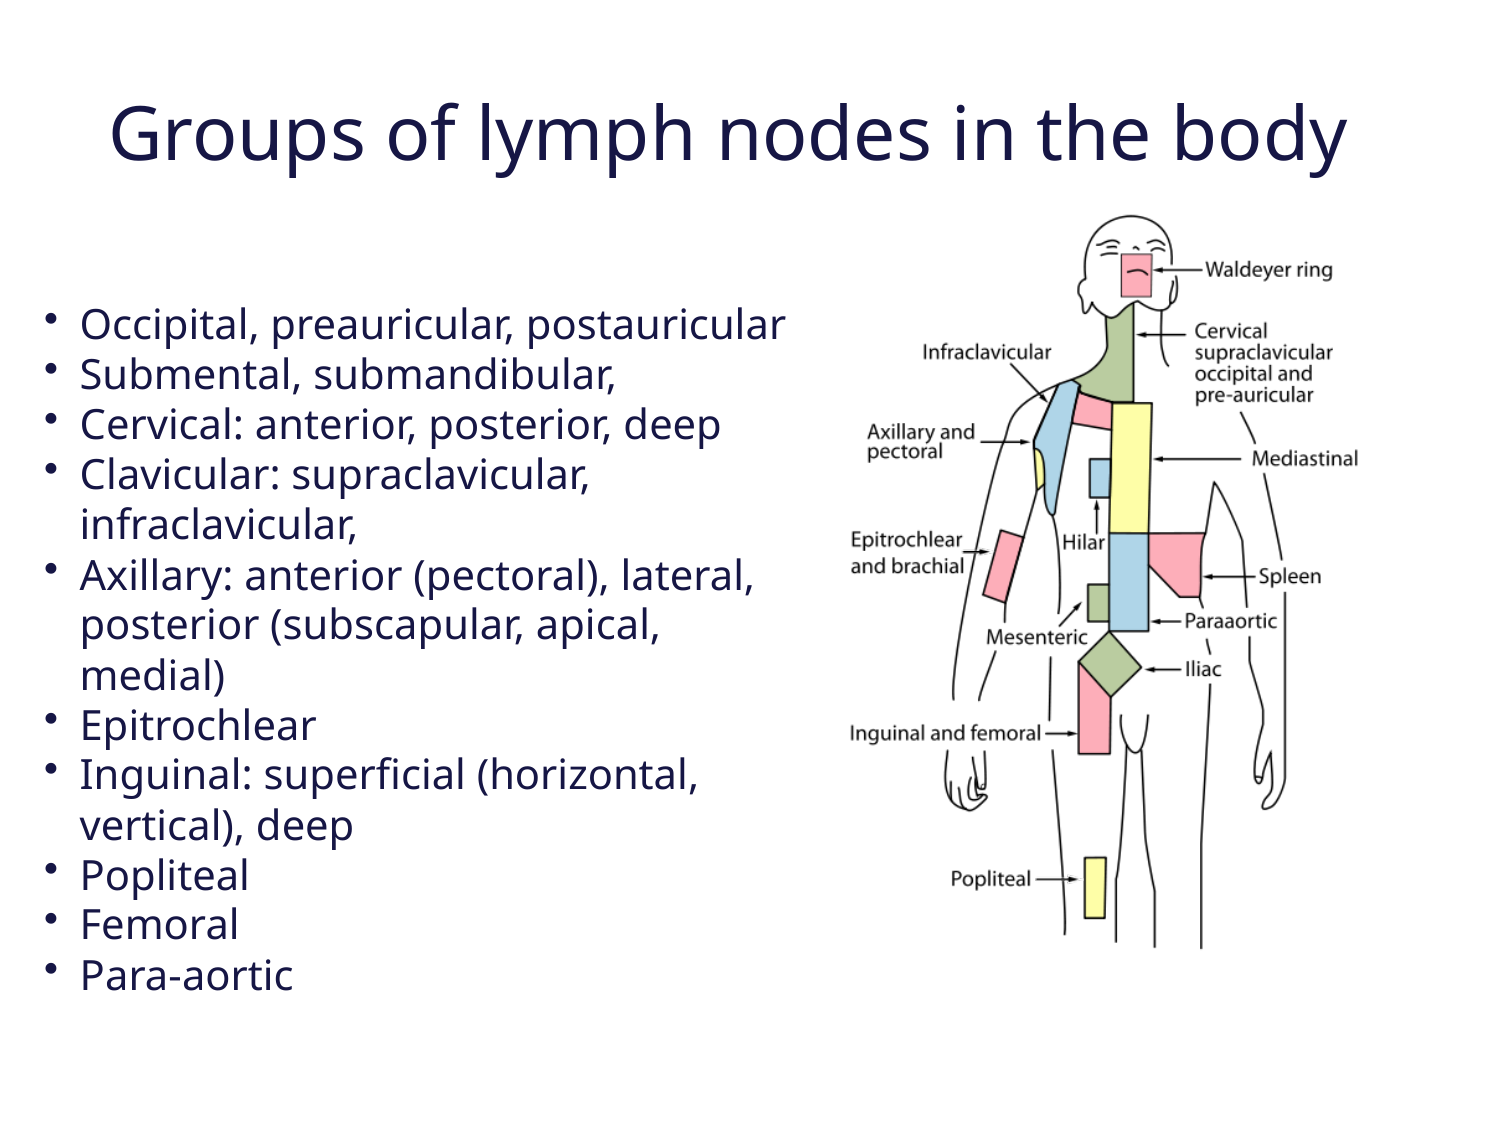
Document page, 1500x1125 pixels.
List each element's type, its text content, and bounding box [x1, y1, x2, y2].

title Groups of lymph nodes in the body [52, 66, 1404, 196]
text_box Occipital, preauricular, postauricular Submental, submandibular, Cervical: anterior, posterior, deep Clavicular: supraclavicular, infraclavicular, Axillary: anterior (pectoral), lateral, posterior (subscapular, apical, medial) Epitrochlear Inguinal: superficial (horizontal, vertical), deep Popliteal Femoral Para-aortic [29, 290, 804, 1006]
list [843, 210, 1364, 954]
